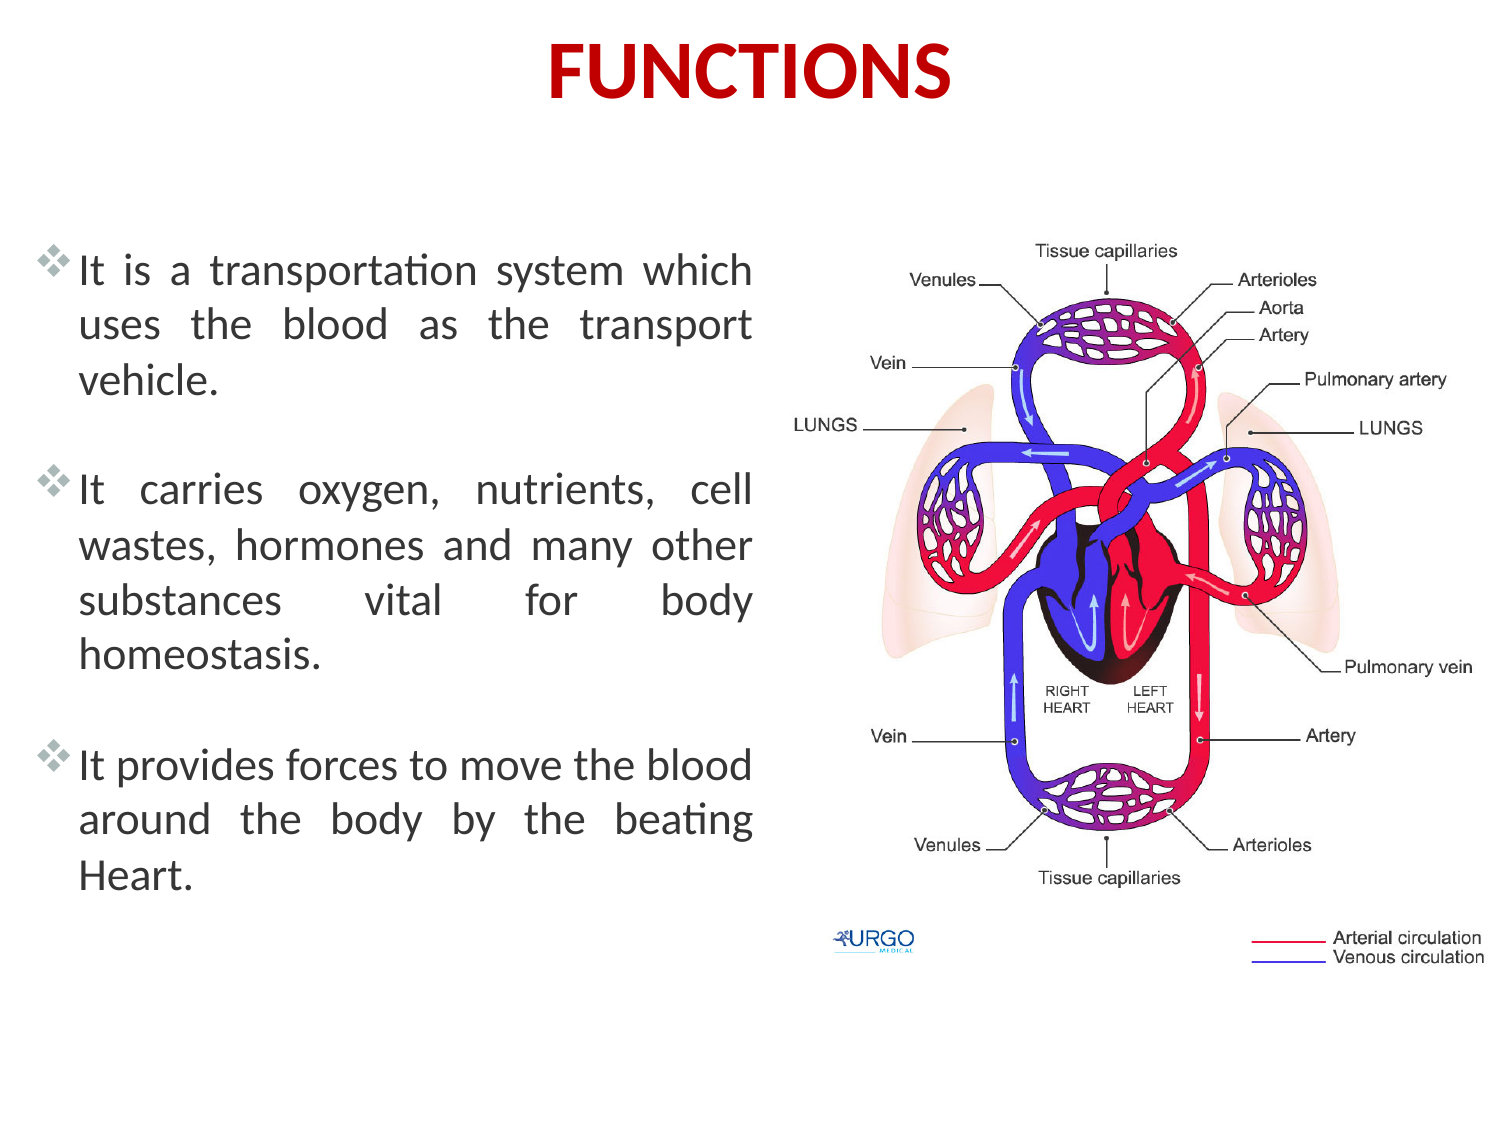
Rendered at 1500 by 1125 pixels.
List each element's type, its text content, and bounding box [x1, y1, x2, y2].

picture [790, 238, 1491, 977]
text_box FUNCTIONS [0, 8, 1500, 130]
list It is a transportation system which uses the blood as the transport vehicle. It carries oxygen, nutrients, cell wastes, hormones and many other substances vital for body homeostasis. It provides forces to move the blood around the body by the beating Heart. [17, 231, 769, 940]
